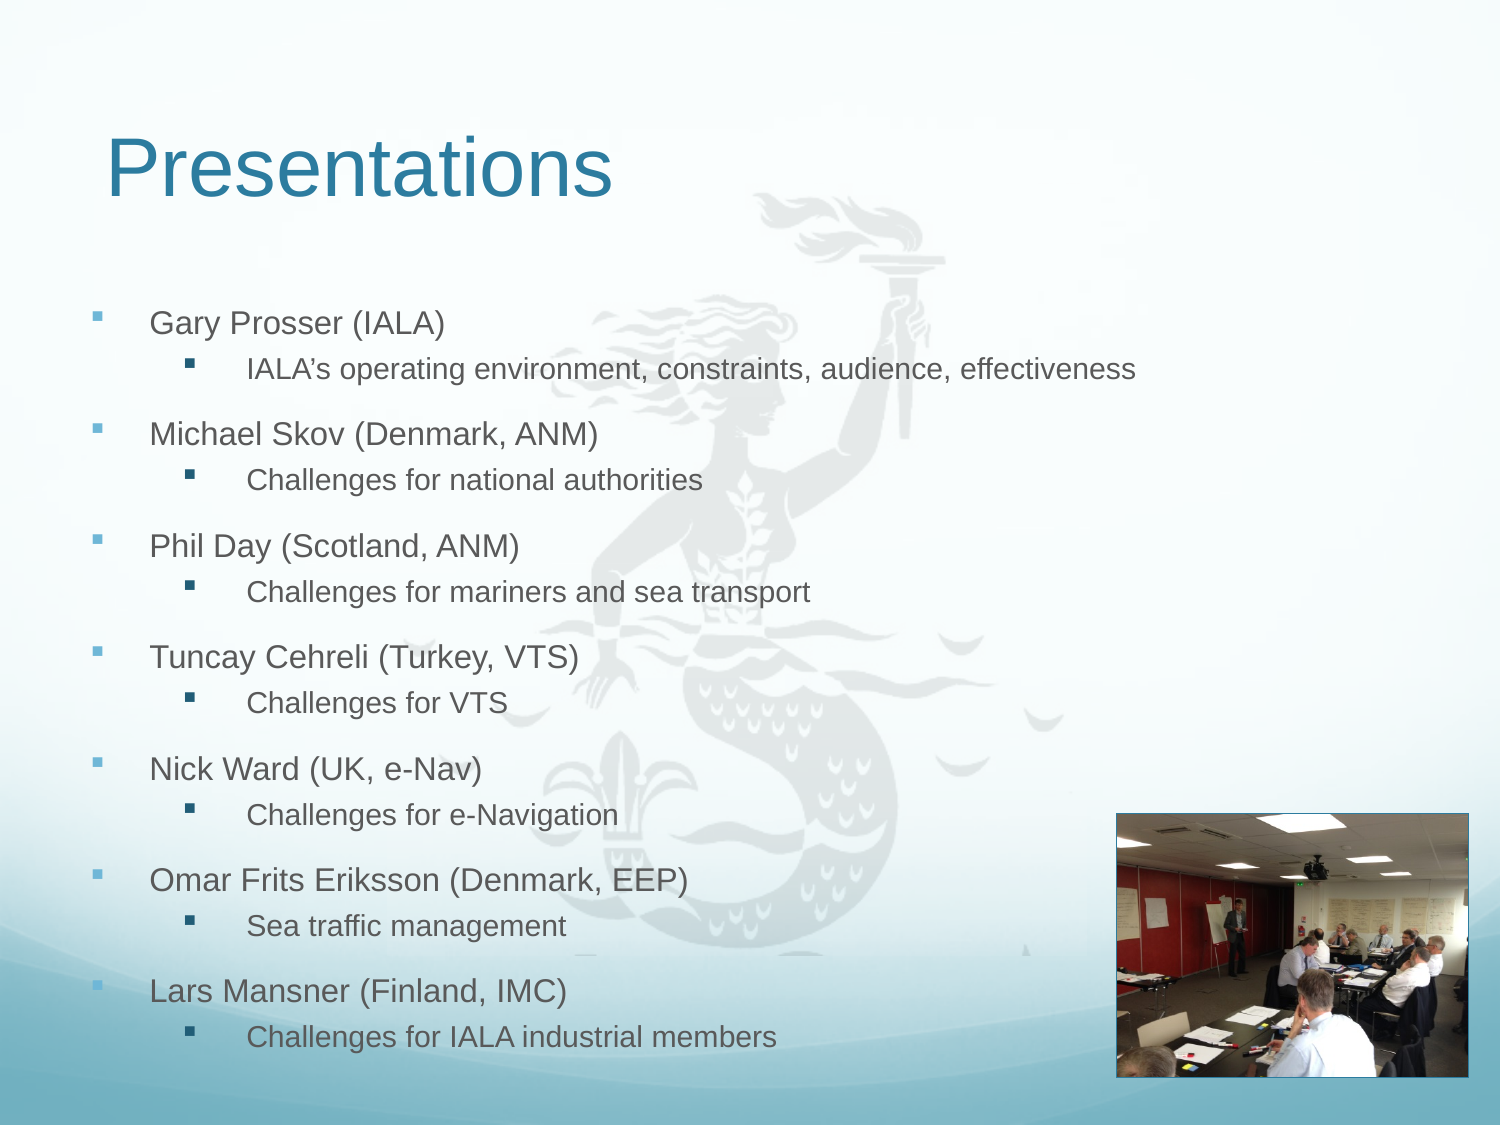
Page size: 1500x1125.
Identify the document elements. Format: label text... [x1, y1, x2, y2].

picture [1115, 812, 1469, 1079]
title Presentations [90, 77, 1410, 221]
list Gary Prosser (IALA) IALA’s operating environment, constraints, audience, effectiveness Michael Skov (Denmark, ANM) Challenges for national authorities Phil Day (Scotland, ANM) Challenges for mariners and sea transport Tuncay Cehreli (Turkey, VTS) Challenges for VTS Nick Ward (UK, e-Nav) Challenges for e-Navigation Omar Frits Eriksson (Denmark, EEP) Sea traffic management Lars Mansner (Finland, IMC) Challenges for IALA industrial members [75, 293, 1425, 1067]
